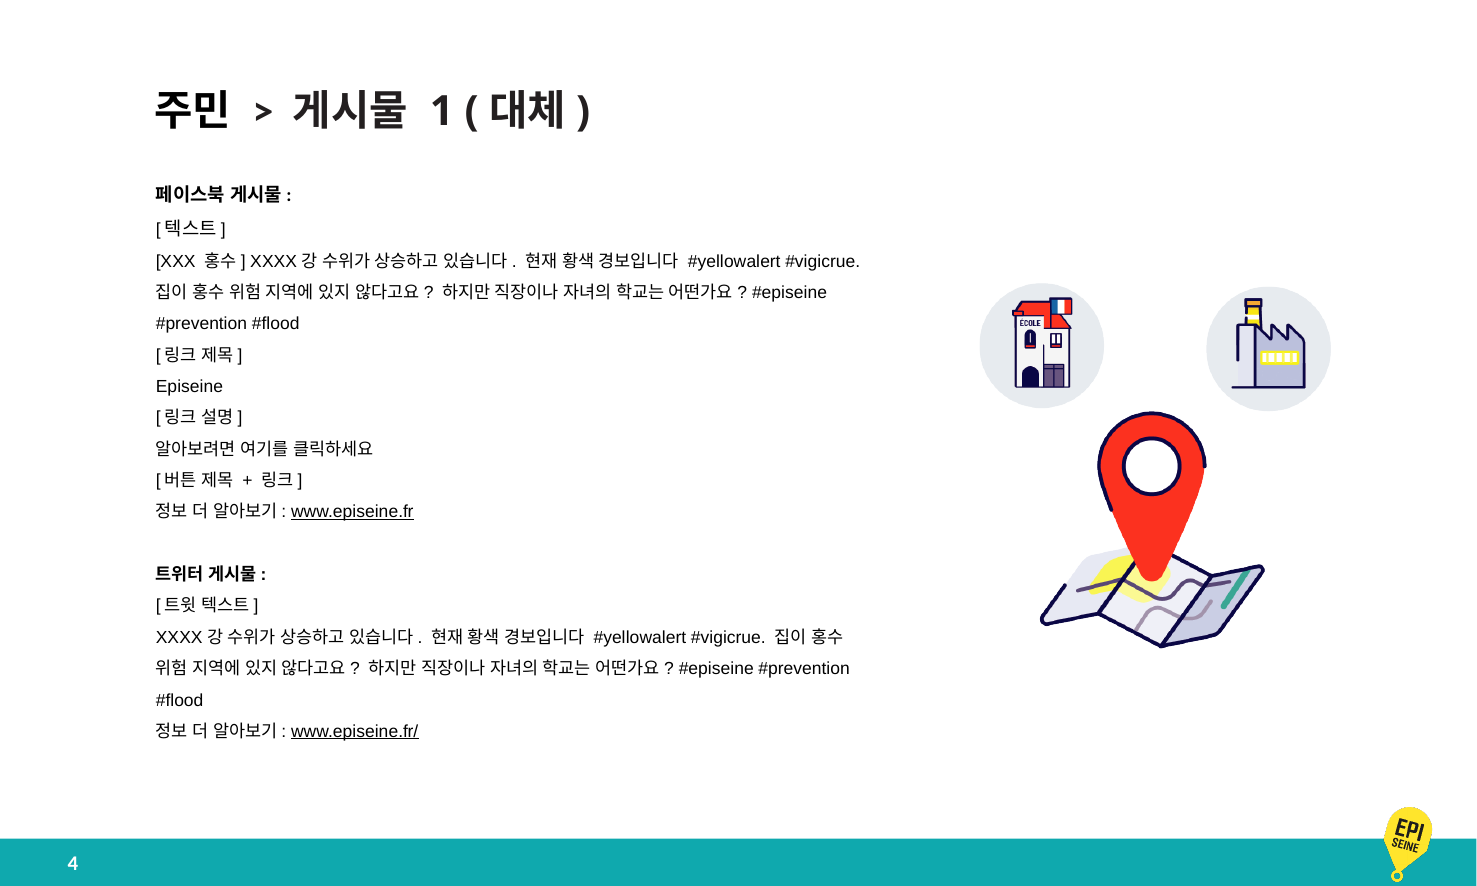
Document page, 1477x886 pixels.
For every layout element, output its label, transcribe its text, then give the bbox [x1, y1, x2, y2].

title 주민 > 게시물 1 (대체) [152, 56, 1072, 135]
text_box 페이스북 게시물: [텍스트] [XXX 홍수] XXXX강 수위가 상승하고 있습니다. 현재 황색 경보입니다 #yellowalert #vigicrue. 집이 홍수 위험 지역에 있지 않다고요? 하지만 직장이나 자녀의 학교는 어떤가요? #episeine #prevention #flood [링크 제목] Episeine [링크 설명] 알아보려면 여기를 클릭하세요 [버튼 제목 + 링크] 정보 더 알아보기: www.episeine.fr 트위터 게시물: [트윗 텍스트] XXXX강 수위가 상승하고 있습니다. 현재 황색 경보입니다 #yellowalert #vigicrue. 집이 홍수 위험 지역에 있지 않다고요? 하지만 직장이나 자녀의 학교는 어떤가요? #episeine #prevention #flood 정보 더 알아보기: www.episeine.fr/ [151, 167, 678, 777]
picture [678, 136, 1477, 779]
picture [1381, 805, 1433, 883]
